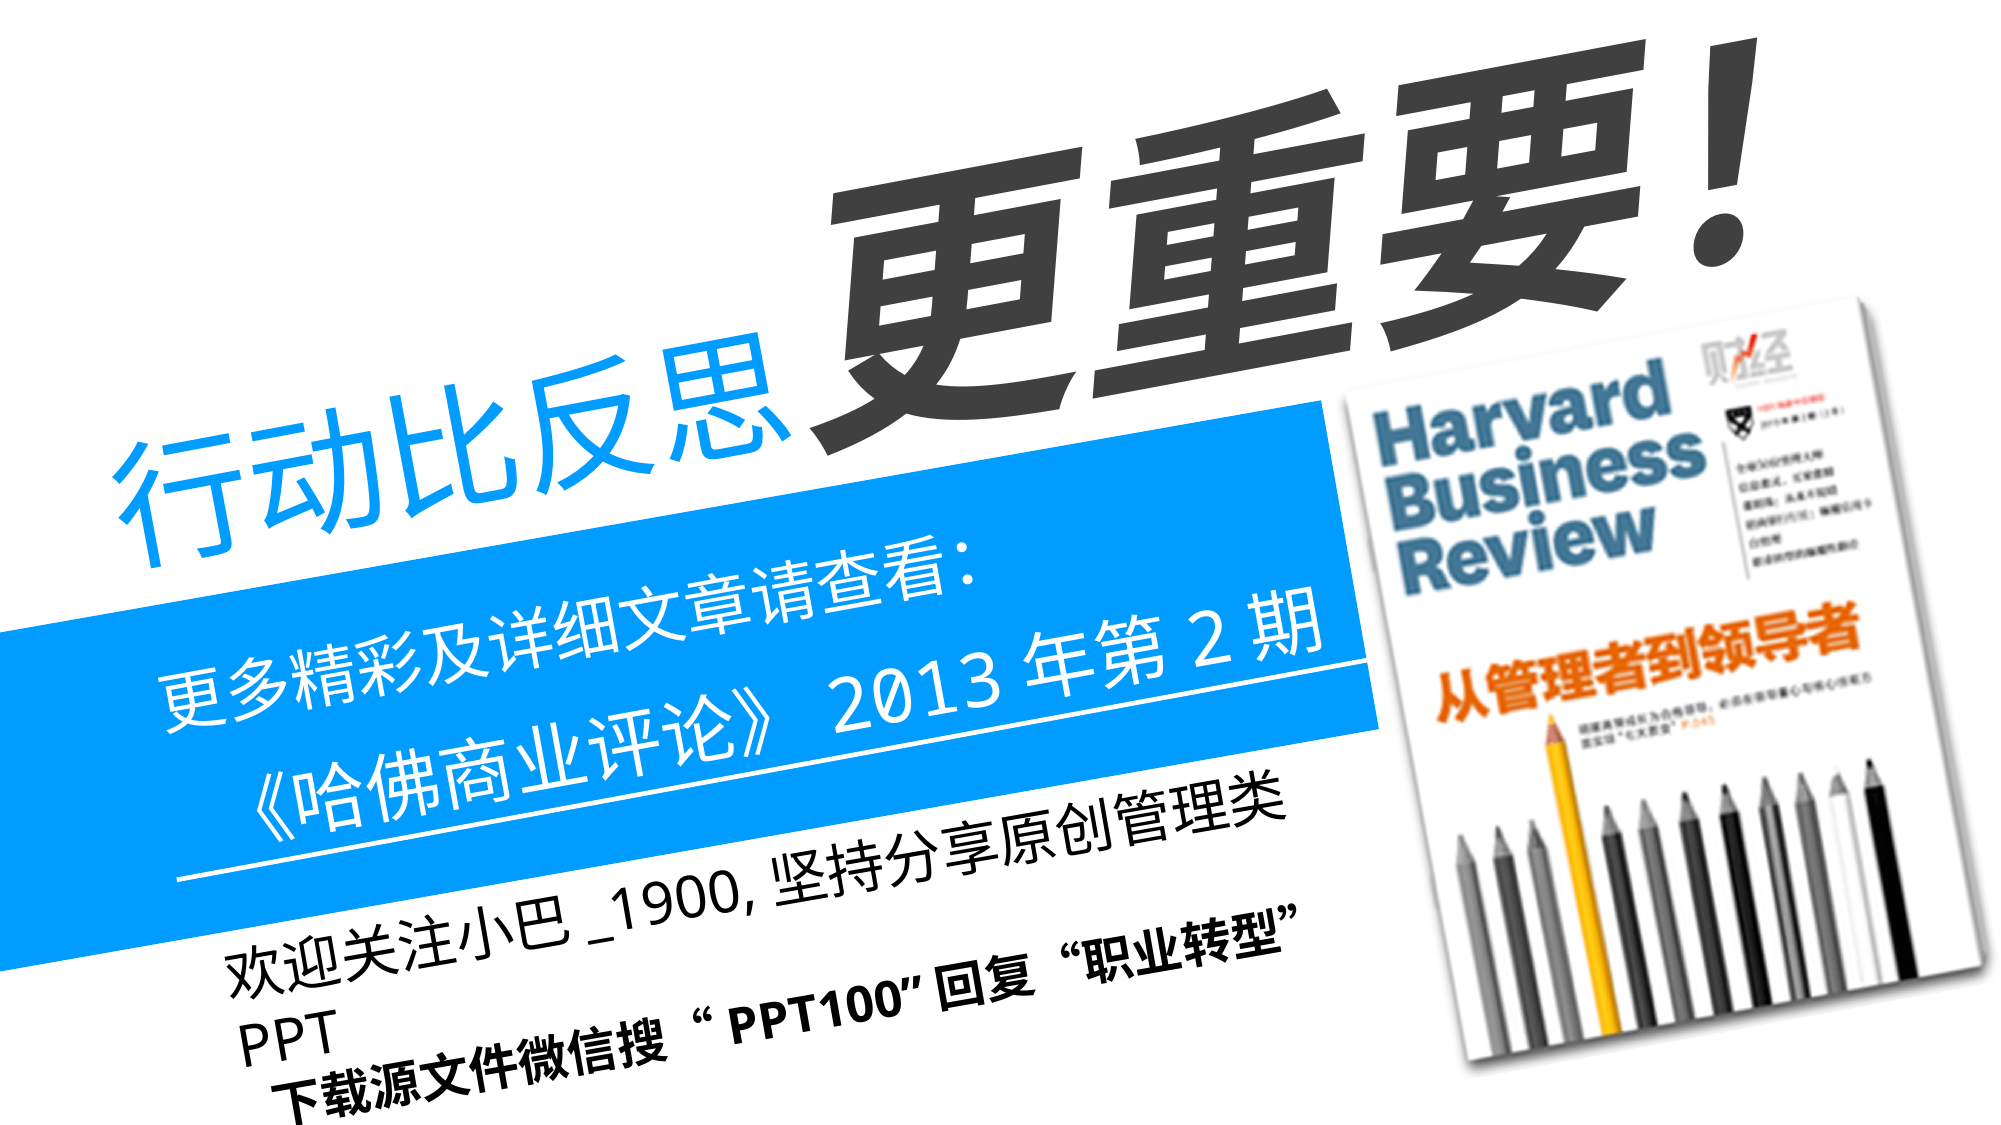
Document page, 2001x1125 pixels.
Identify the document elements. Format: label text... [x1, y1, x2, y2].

text_box 行动比反思更重要！ [54, 0, 1752, 610]
picture [1323, 279, 2000, 1082]
text_box [0, 399, 1368, 973]
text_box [176, 657, 1379, 880]
text_box 欢迎关注小巴_1900,坚持分享原创管理类PPT 下载源文件微信搜“PPT100”回复“职业转型” [203, 782, 1381, 1125]
text_box 更多精彩及详细文章请查看： 《哈佛商业评论》2013年第2期 [130, 414, 1345, 878]
